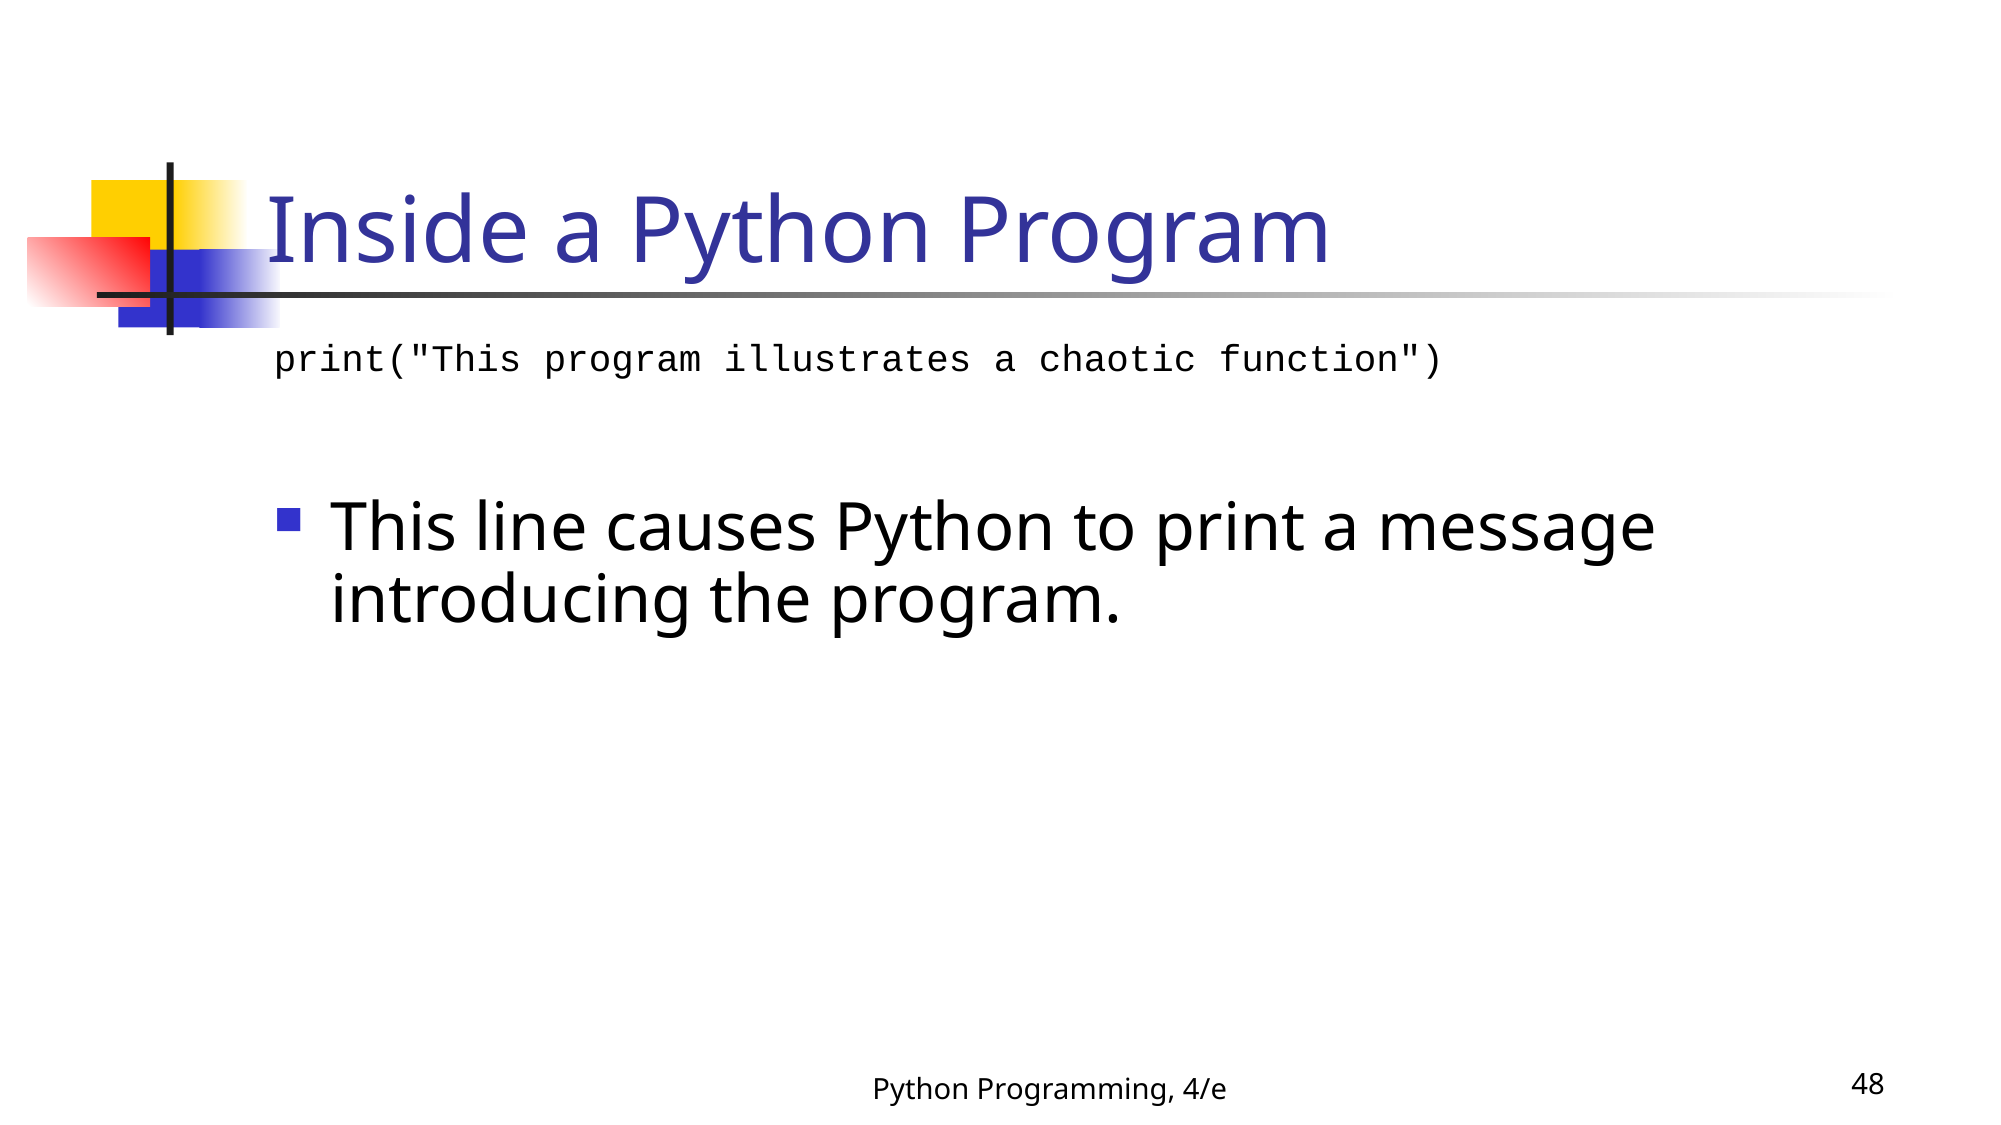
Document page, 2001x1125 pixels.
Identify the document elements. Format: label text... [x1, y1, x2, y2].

slide_number 48 [1483, 1037, 1901, 1113]
list print("This program illustrates a chaotic function") This line causes Python to print a message introducing the program. [258, 331, 1959, 1006]
title Inside a Python Program [251, 101, 1957, 289]
footer Python Programming, 4/e [733, 1037, 1367, 1113]
